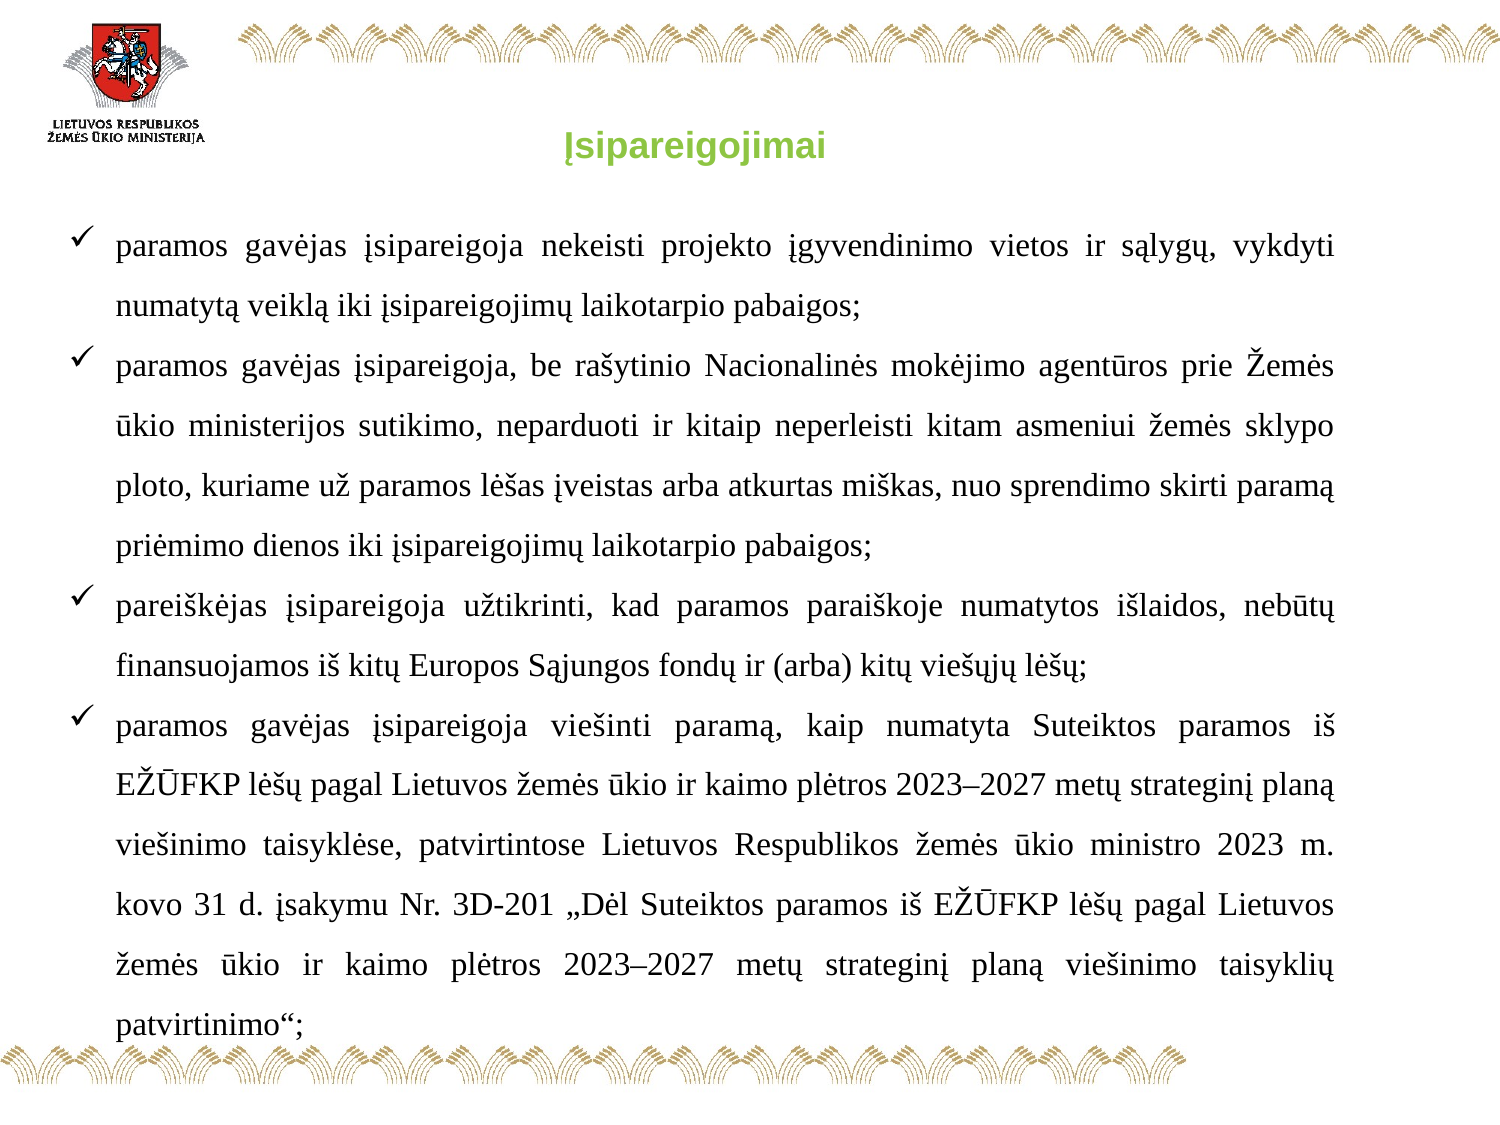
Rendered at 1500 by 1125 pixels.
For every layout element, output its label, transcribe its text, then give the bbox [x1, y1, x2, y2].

text_box paramos gavėjas įsipareigoja nekeisti projekto įgyvendinimo vietos ir sąlygų, vykdyti numatytą veiklą iki įsipareigojimų laikotarpio pabaigos; paramos gavėjas įsipareigoja, be rašytinio Nacionalinės mokėjimo agentūros prie Žemės ūkio ministerijos sutikimo, neparduoti ir kitaip neperleisti kitam asmeniui žemės sklypo ploto, kuriame už paramos lėšas įveistas arba atkurtas miškas, nuo sprendimo skirti paramą priėmimo dienos iki įsipareigojimų laikotarpio pabaigos; pareiškėjas įsipareigoja užtikrinti, kad paramos paraiškoje numatytos išlaidos, nebūtų finansuojamos iš kitų Europos Sąjungos fondų ir (arba) kitų viešųjų lėšų; paramos gavėjas įsipareigoja viešinti paramą, kaip numatyta Suteiktos paramos iš EŽŪFKP lėšų pagal Lietuvos žemės ūkio ir kaimo plėtros 2023–2027 metų strateginį planą viešinimo taisyklėse, patvirtintose Lietuvos Respublikos žemės ūkio ministro 2023 m. kovo 31 d. įsakymu Nr. 3D-201 „Dėl Suteiktos paramos iš EŽŪFKP lėšų pagal Lietuvos žemės ūkio ir kaimo plėtros 2023–2027 metų strateginį planą viešinimo taisyklių patvirtinimo“; [53, 196, 1352, 1050]
picture [0, 0, 1500, 1125]
text_box Įsipareigojimai [549, 113, 880, 174]
